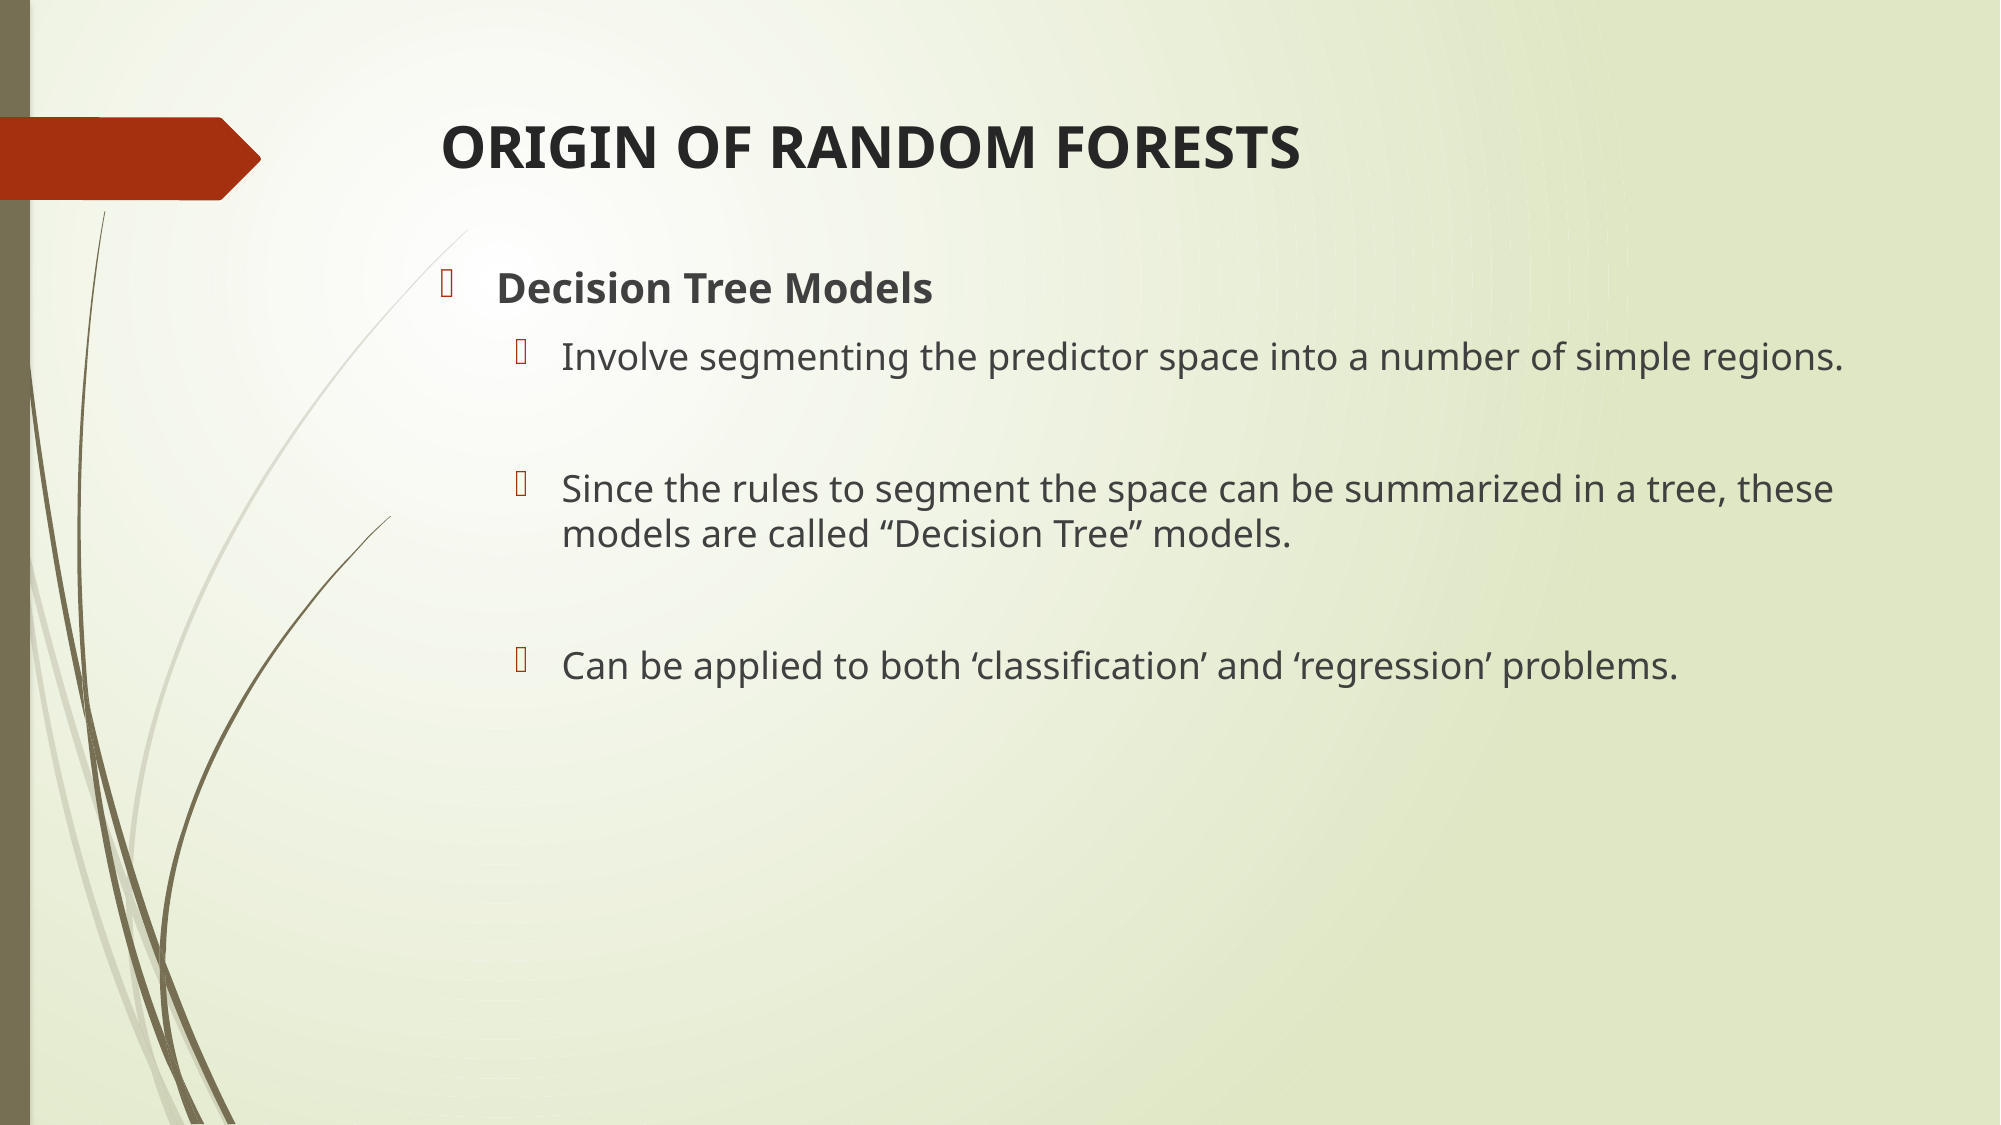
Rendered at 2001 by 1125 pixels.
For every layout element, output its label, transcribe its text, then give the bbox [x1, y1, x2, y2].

list Decision Tree Models Involve segmenting the predictor space into a number of simple regions. Since the rules to segment the space can be summarized in a tree, these models are called “Decision Tree” models. Can be applied to both ‘classification’ and ‘regression’ problems. [424, 254, 1888, 970]
title ORIGIN OF RANDOM FORESTS [425, 102, 1888, 196]
